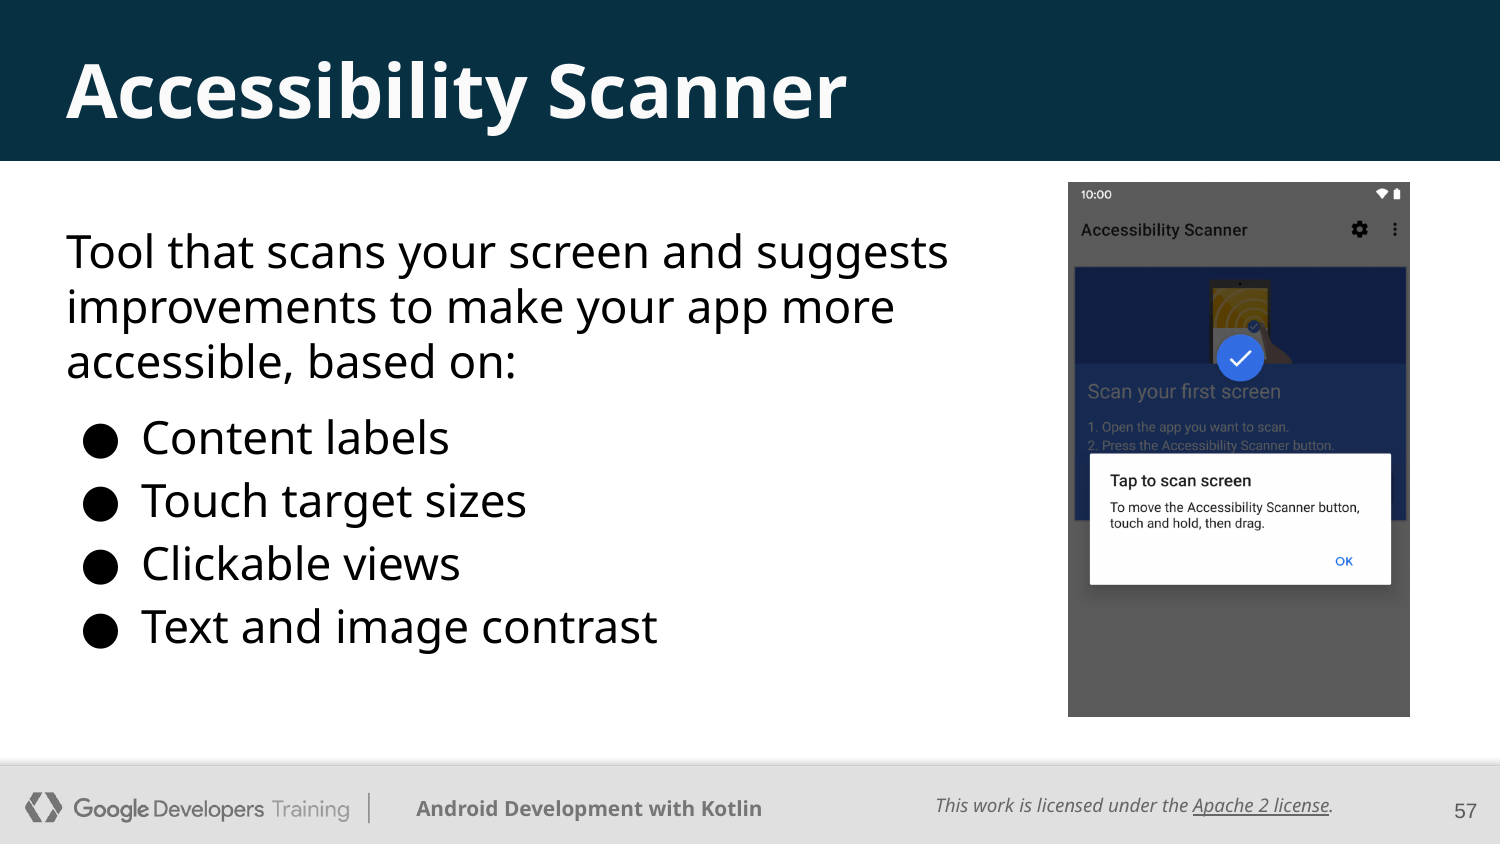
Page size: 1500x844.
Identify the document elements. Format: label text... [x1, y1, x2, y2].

slide_number ‹#› [1402, 777, 1493, 842]
list Tool that scans your screen and suggests improvements to make your app more accessible, based on: Content labels Touch target sizes Clickable views Text and image contrast [51, 207, 1063, 700]
picture [0, 161, 1500, 844]
title Accessibility Scanner [51, 28, 1449, 122]
